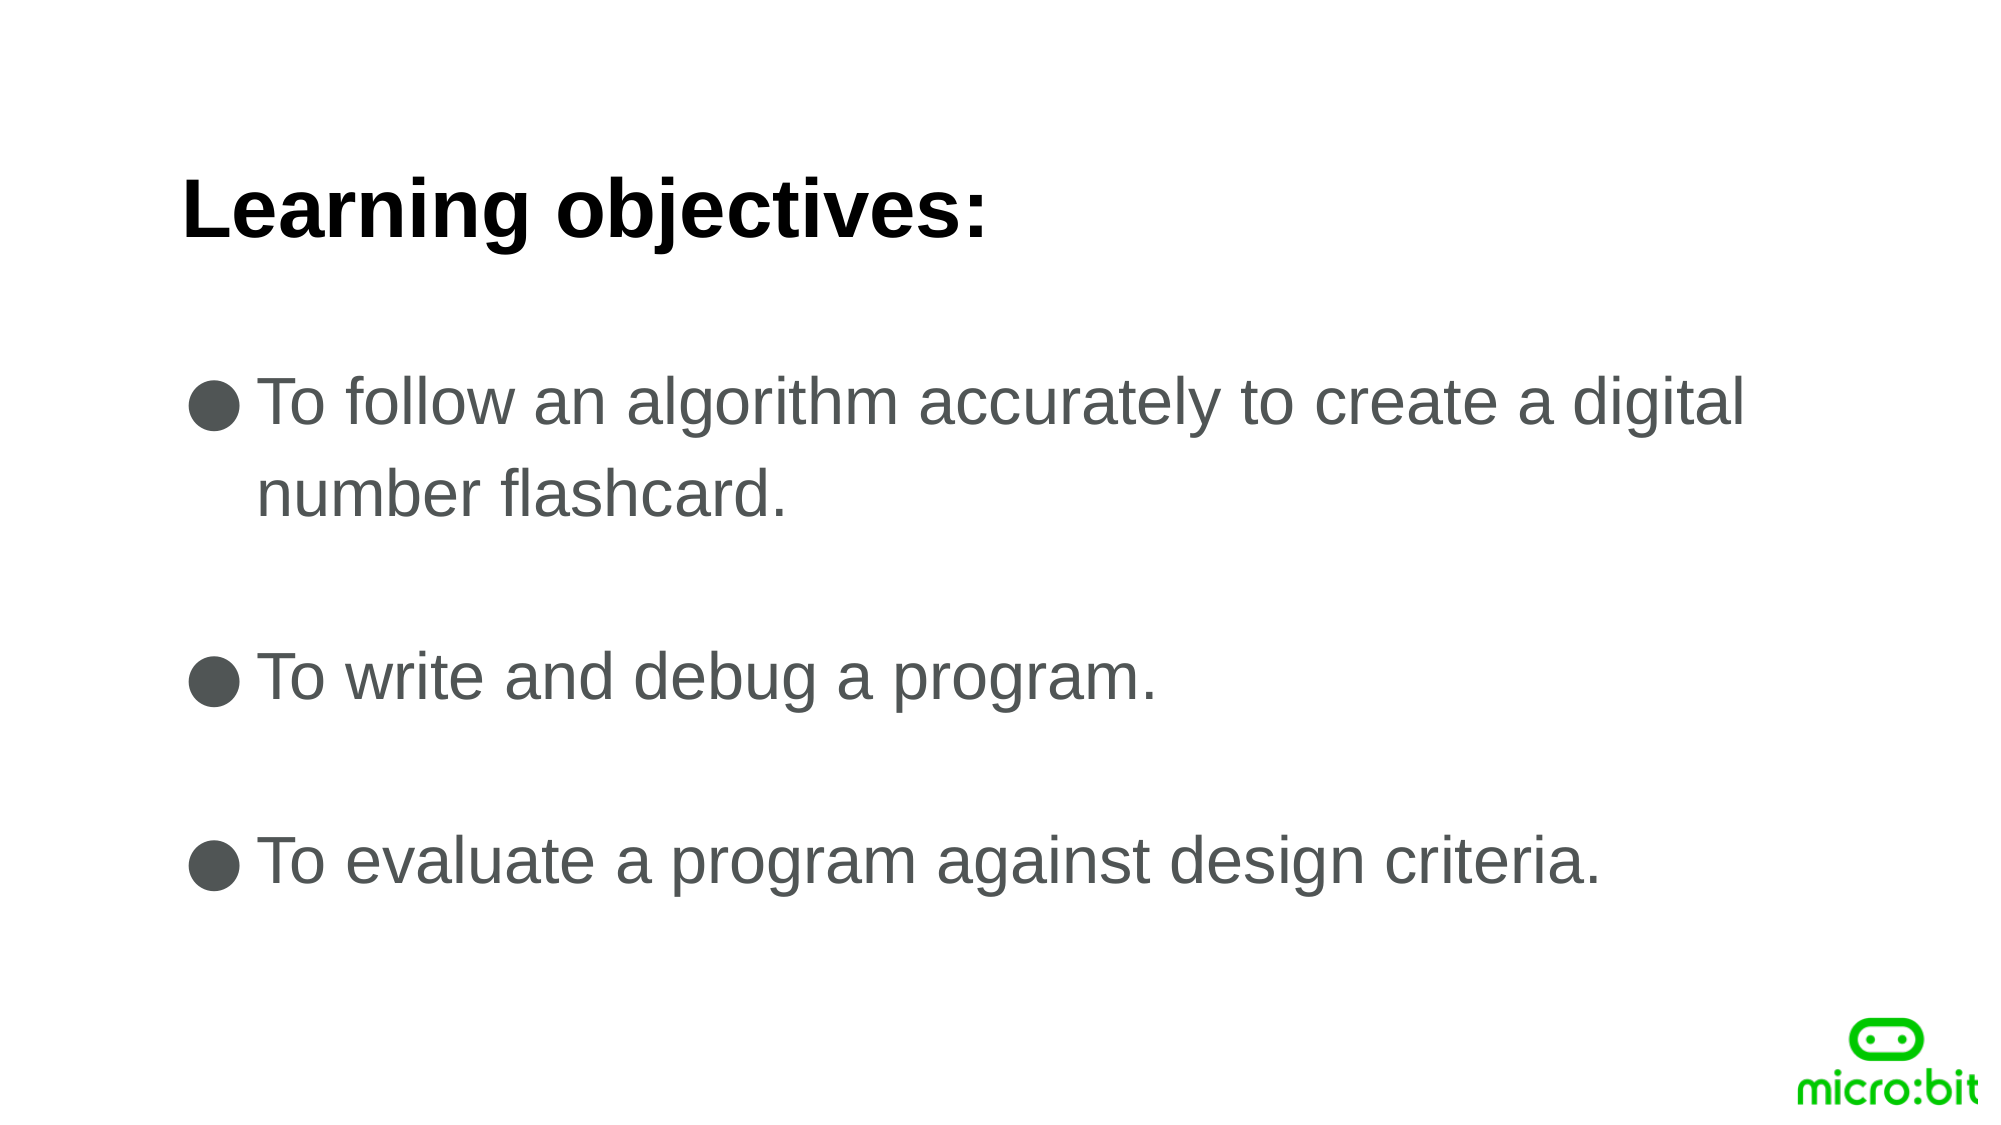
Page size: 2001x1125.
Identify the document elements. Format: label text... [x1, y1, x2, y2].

picture [1797, 1017, 1978, 1106]
text_box Learning objectives: To follow an algorithm accurately to create a digital number flashcard. To write and debug a program. To evaluate a program against design criteria. [166, 60, 1918, 884]
